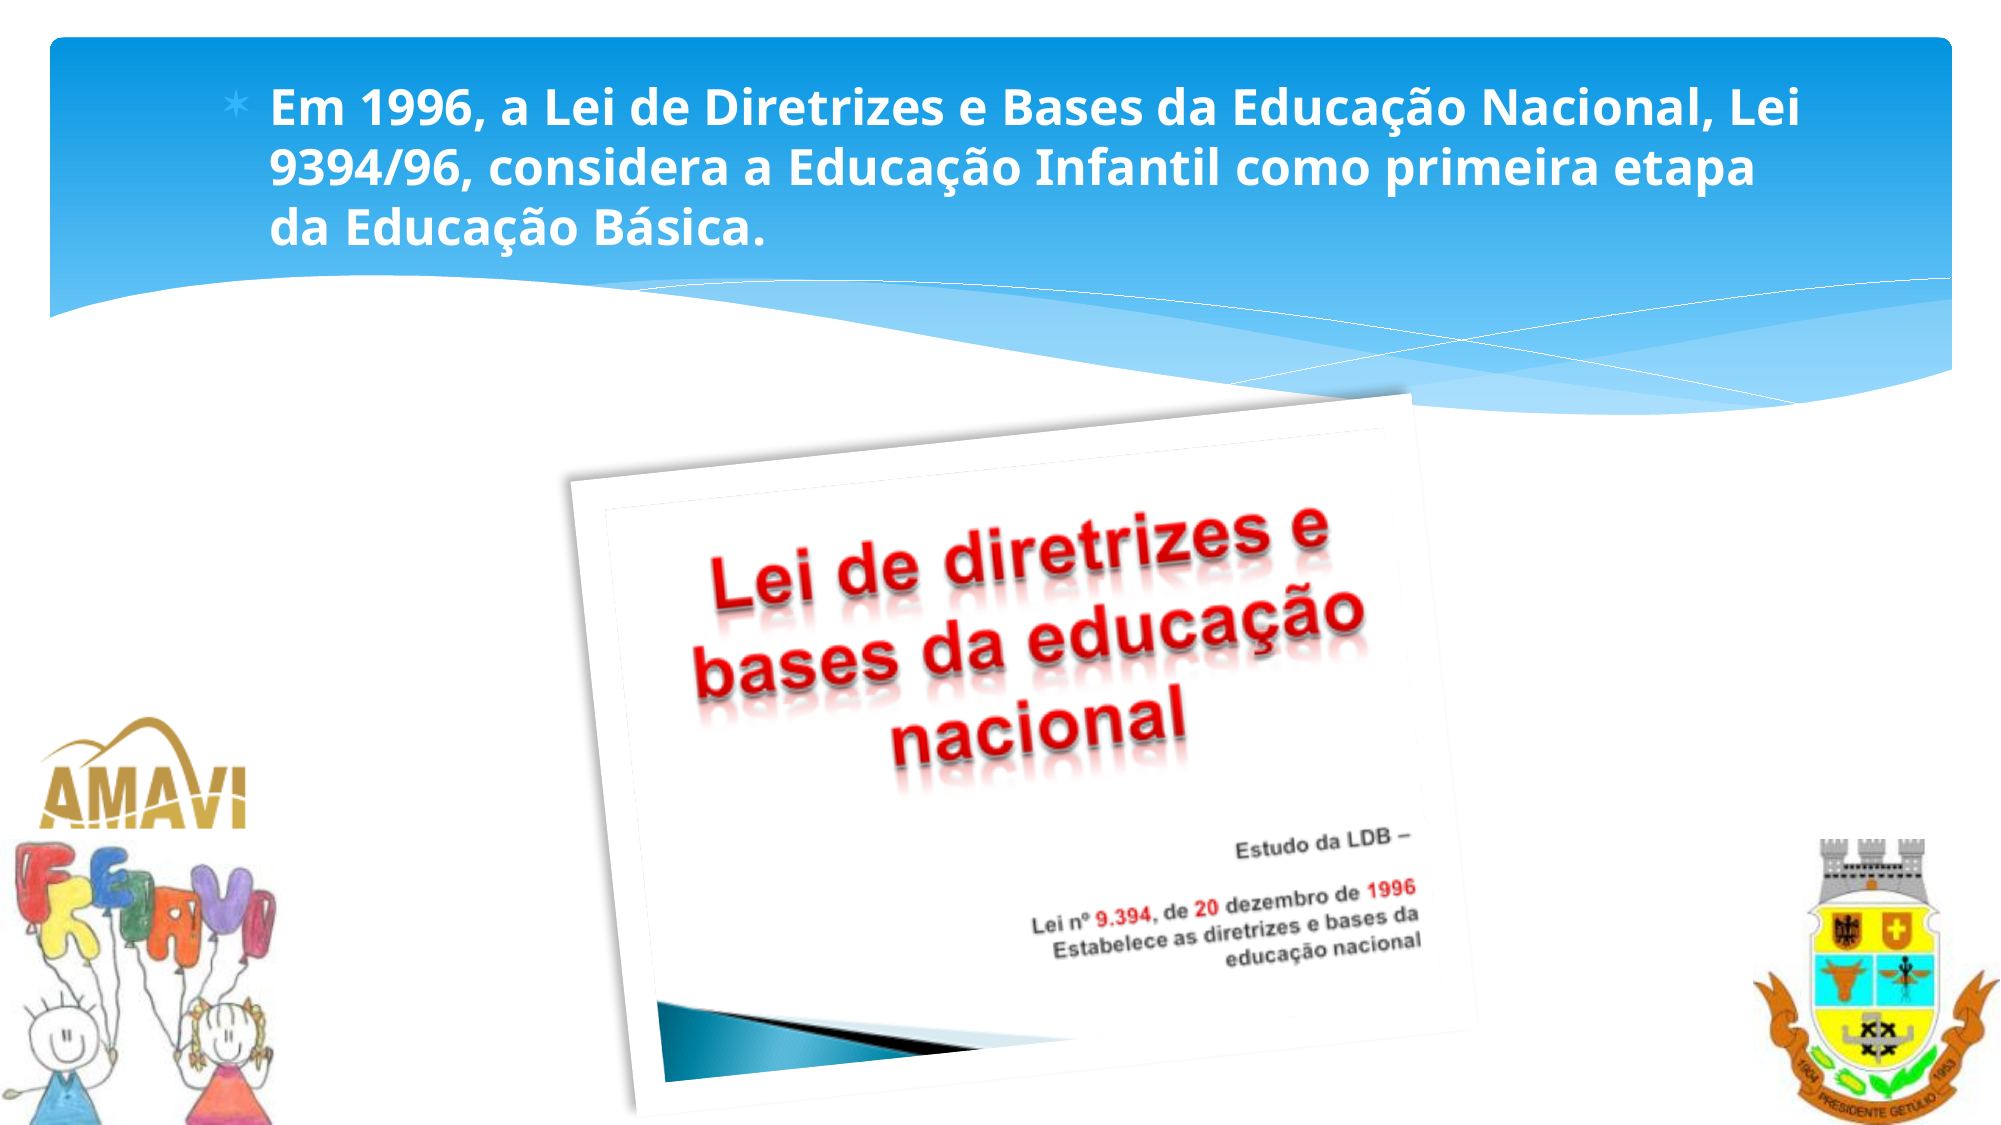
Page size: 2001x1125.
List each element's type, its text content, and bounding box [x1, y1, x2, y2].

picture [1752, 839, 2000, 1125]
list Em 1996, a Lei de Diretrizes e Bases da Educação Nacional, Lei 9394/96, considera a Educação Infantil como primeira etapa da Educação Básica. [209, 68, 1830, 253]
picture [0, 700, 286, 1125]
picture [606, 429, 1443, 1078]
